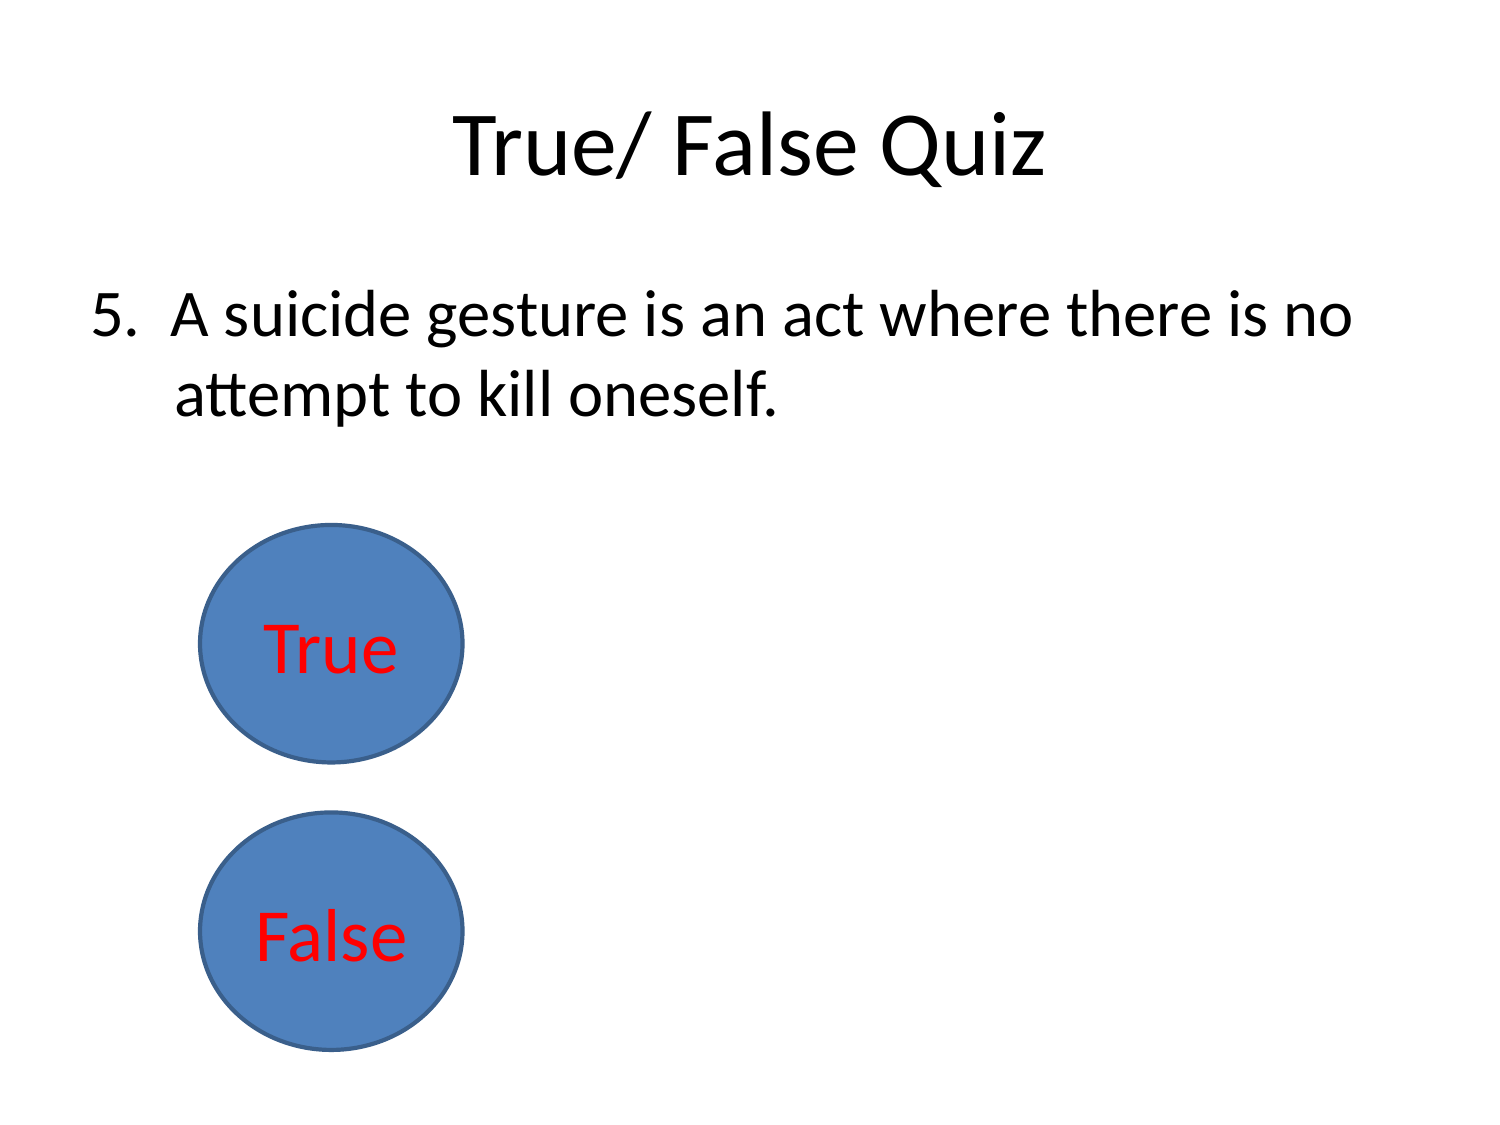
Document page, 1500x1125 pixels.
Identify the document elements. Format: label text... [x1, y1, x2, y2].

list 5. A suicide gesture is an act where there is no attempt to kill oneself. [75, 262, 1425, 1005]
title True/ False Quiz [75, 45, 1425, 233]
text_box False [197, 810, 465, 1053]
text_box True [197, 522, 465, 765]
